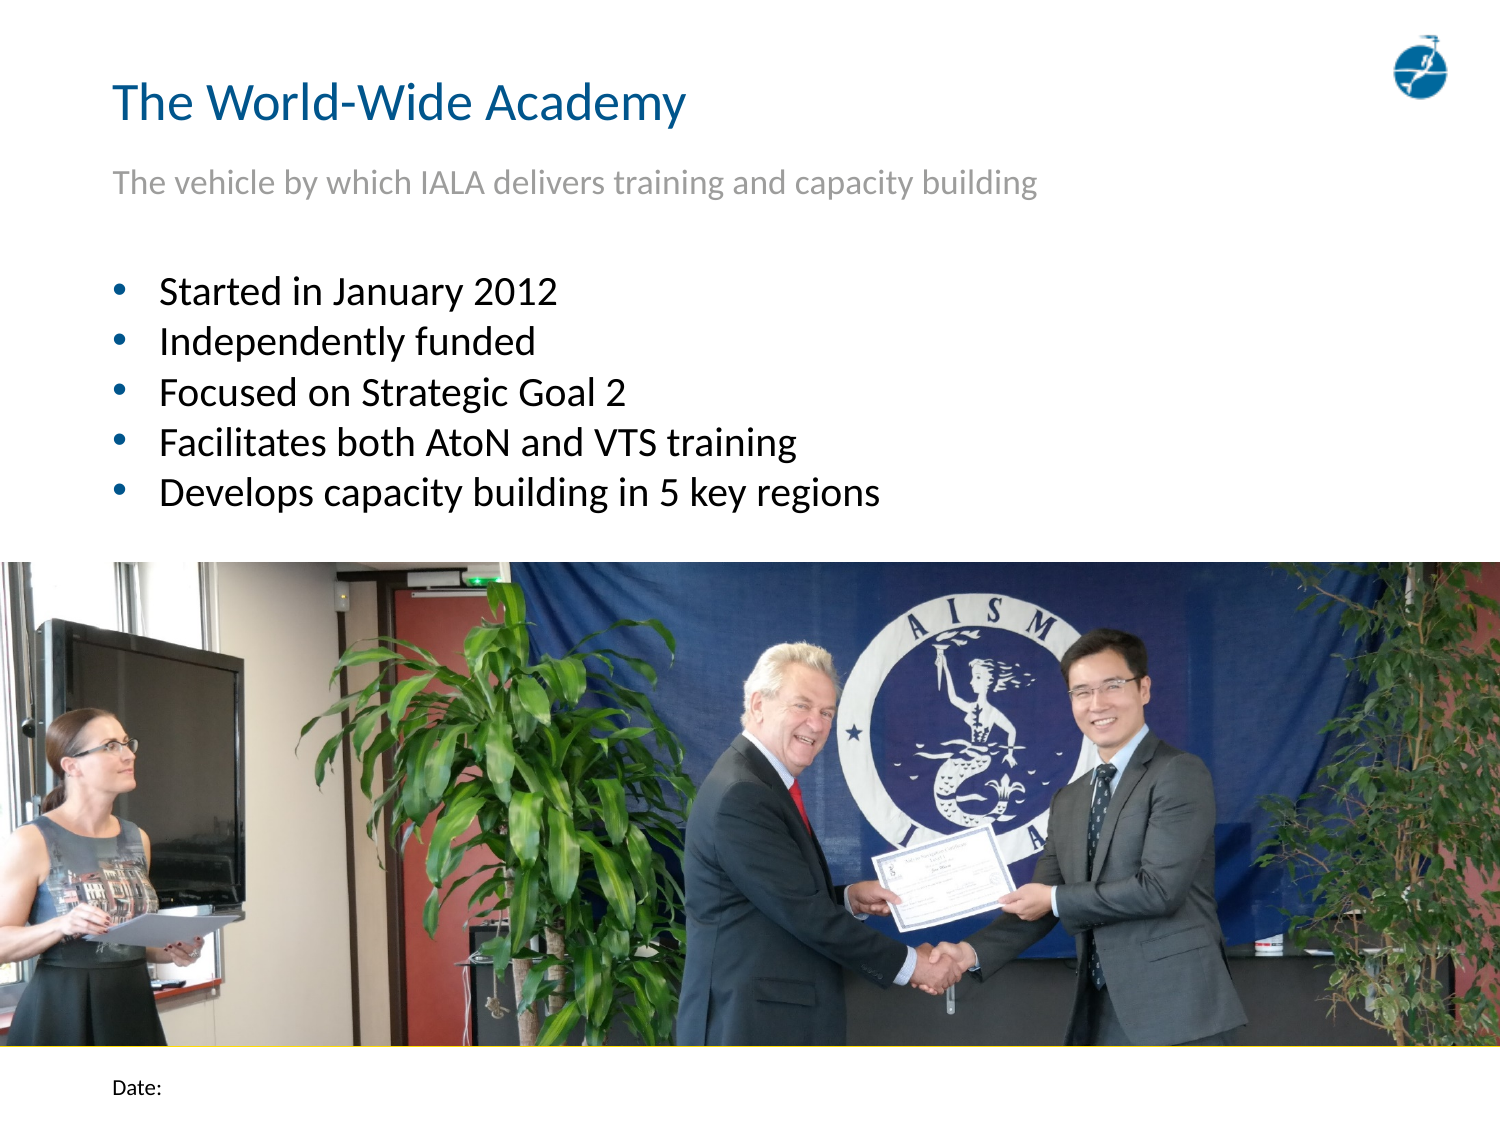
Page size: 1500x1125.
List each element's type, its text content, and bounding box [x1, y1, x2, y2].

picture [0, 562, 1500, 1046]
list The vehicle by which IALA delivers training and capacity building Started in January 2012 Independently funded Focused on Strategic Goal 2 Facilitates both AtoN and VTS training Develops capacity building in 5 key regions [112, 154, 1388, 486]
slide_number Date: [112, 1055, 461, 1125]
title The World-Wide Academy [112, 0, 1388, 132]
